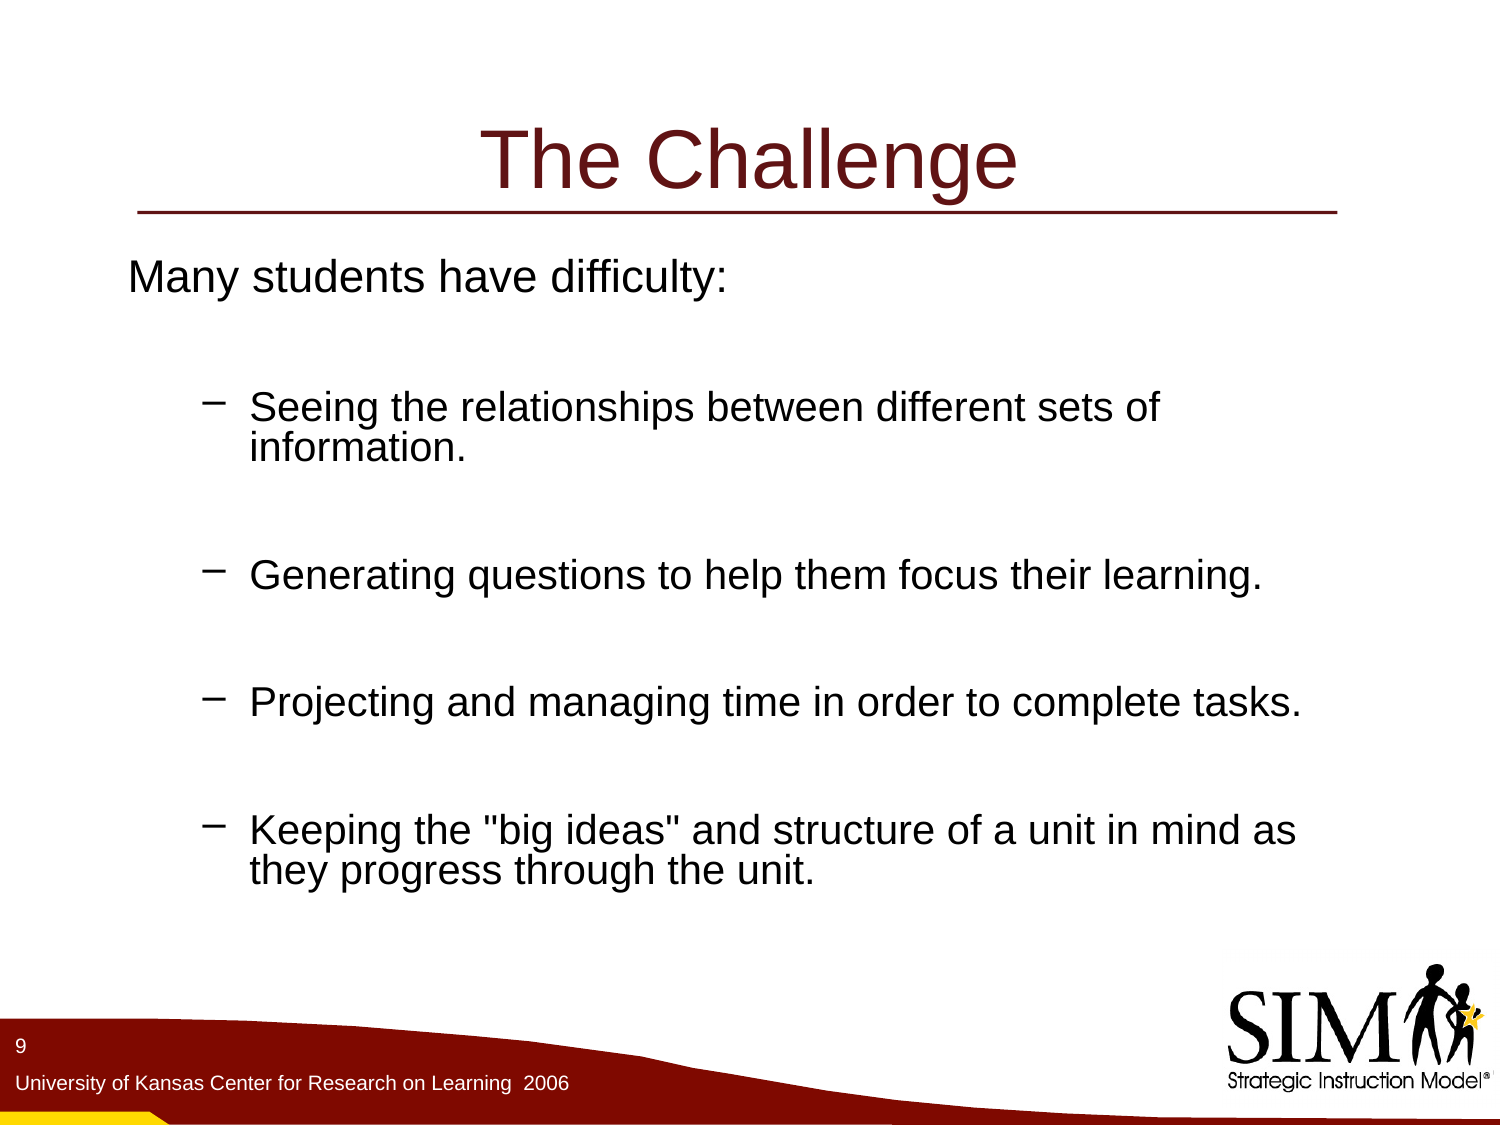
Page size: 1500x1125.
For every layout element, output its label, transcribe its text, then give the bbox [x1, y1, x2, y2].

slide_number 9 [0, 1024, 313, 1062]
list Many students have difficulty: Seeing the relationships between different sets of information. Generating questions to help them focus their learning. Projecting and managing time in order to complete tasks. Keeping the "big ideas" and structure of a unit in mind as they progress through the unit. [112, 249, 1388, 901]
title The Challenge [112, 74, 1388, 213]
picture [1222, 949, 1500, 1108]
footer University of Kansas Center for Research on Learning 2006 [0, 1062, 626, 1101]
